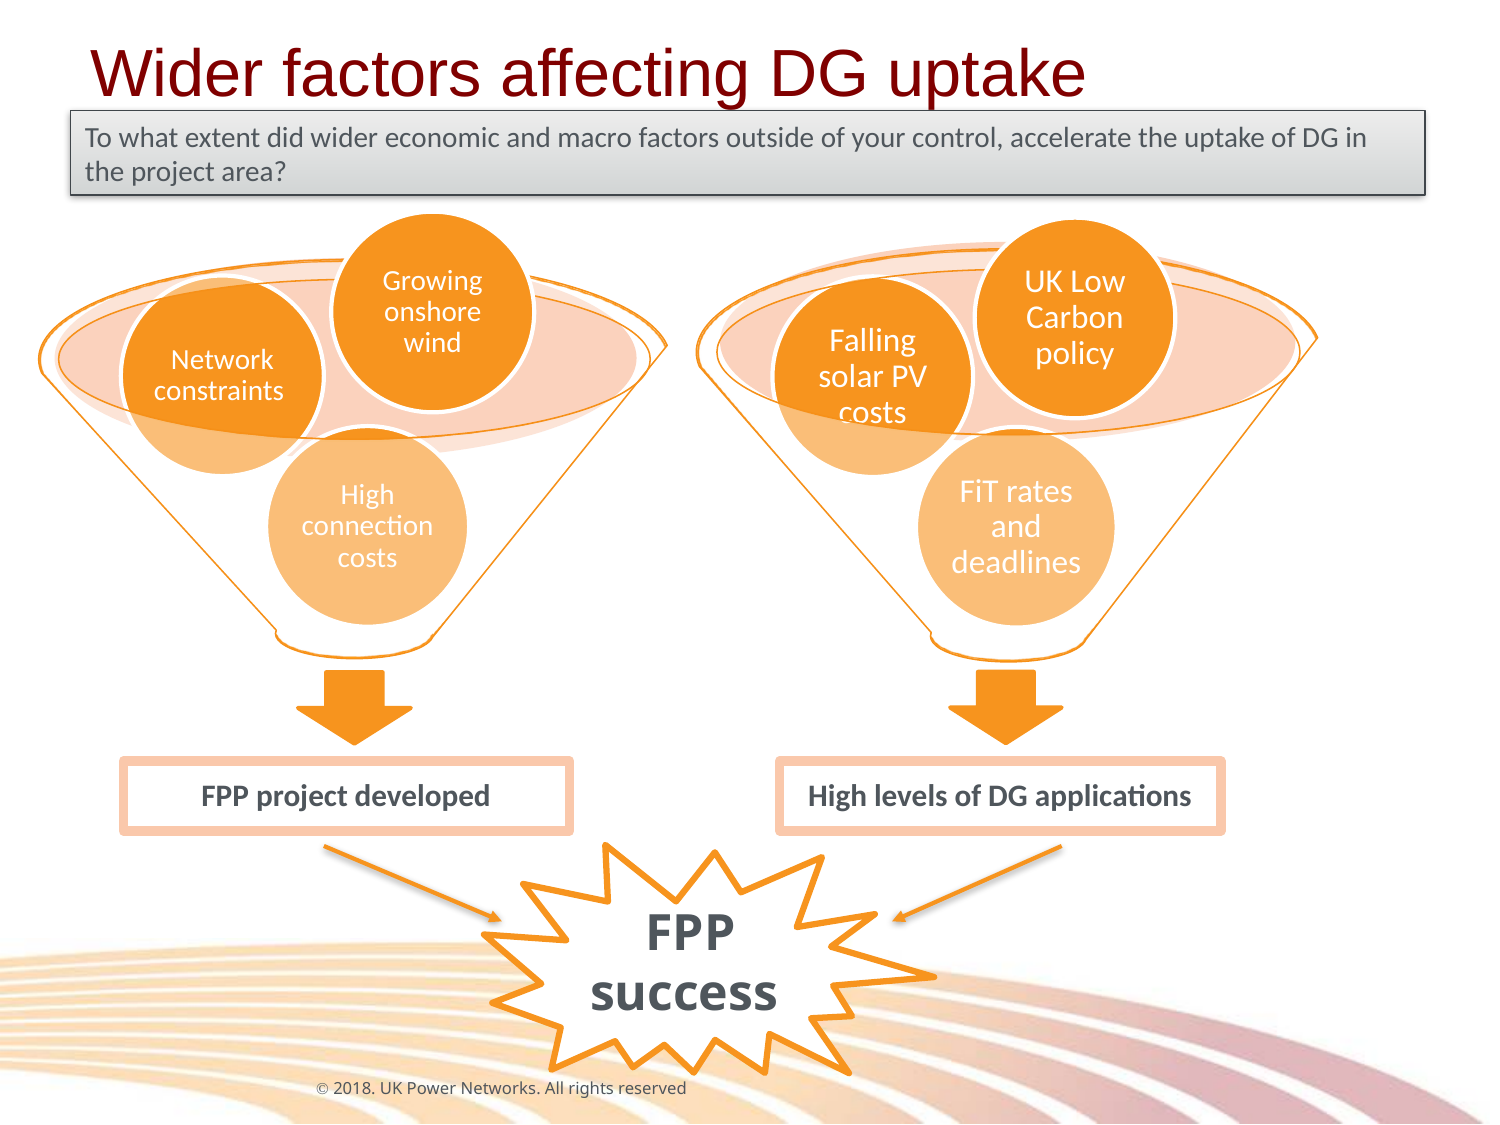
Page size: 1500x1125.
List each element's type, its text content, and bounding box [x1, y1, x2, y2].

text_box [696, 217, 1321, 832]
text_box [834, 912, 937, 1020]
text_box To what extent did wider economic and macro factors outside of your control, accelerate the uptake of DG in the project area? [70, 110, 1426, 196]
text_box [38, 211, 671, 832]
text_box [481, 932, 534, 981]
title Wider factors affecting DG uptake [75, 15, 1425, 109]
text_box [323, 845, 503, 922]
picture [0, 938, 1490, 1124]
text_box [490, 984, 534, 1021]
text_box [891, 845, 1062, 922]
text_box [549, 1028, 851, 1076]
text_box [680, 850, 824, 893]
text_box [603, 842, 669, 893]
text_box [521, 881, 577, 902]
text_box FPP success [534, 893, 834, 1028]
